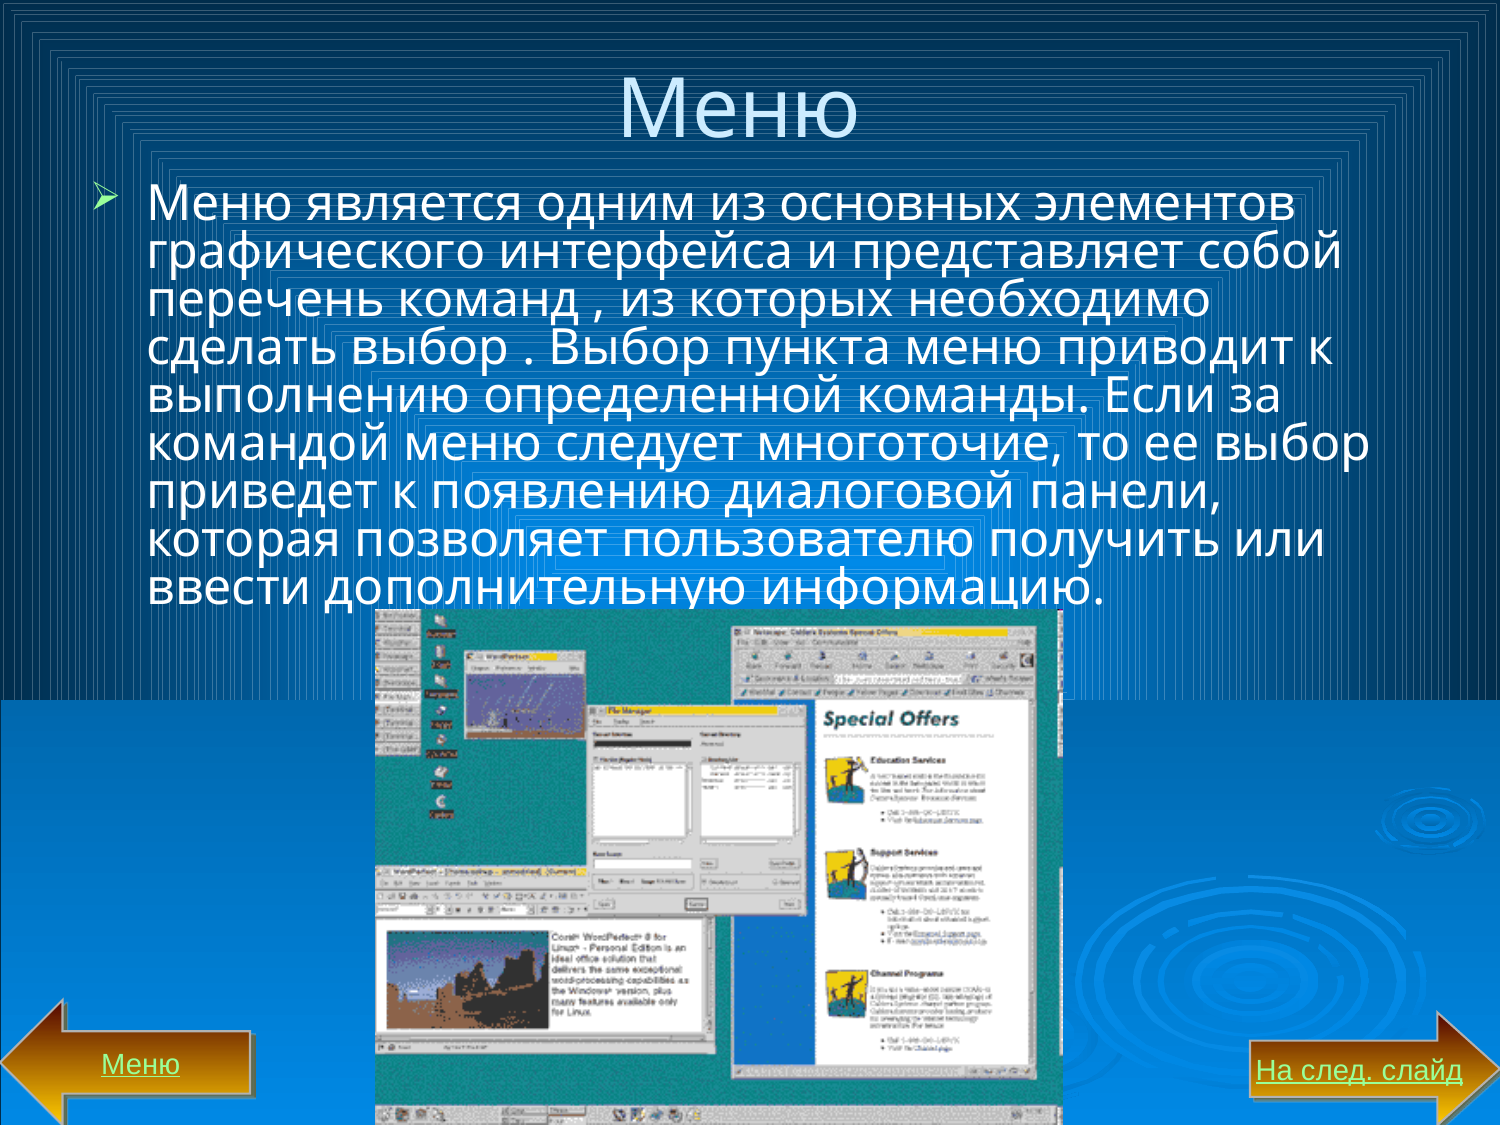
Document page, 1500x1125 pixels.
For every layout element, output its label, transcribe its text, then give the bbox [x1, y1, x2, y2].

text_box На след. слайд [1250, 1012, 1500, 1125]
picture [374, 609, 1063, 1125]
list Меню является одним из основных элементов графического интерфейса и представляет собой перечень команд , из которых необходимо сделать выбор . Выбор пункта меню приводит к выполнению определенной команды. Если за командой меню следует многоточие, то ее выбор приведет к появлению диалоговой панели, которая позволяет пользователю получить или ввести дополнительную информацию. [74, 174, 1426, 576]
title Меню [74, 45, 1426, 163]
text_box Меню [0, 999, 250, 1125]
